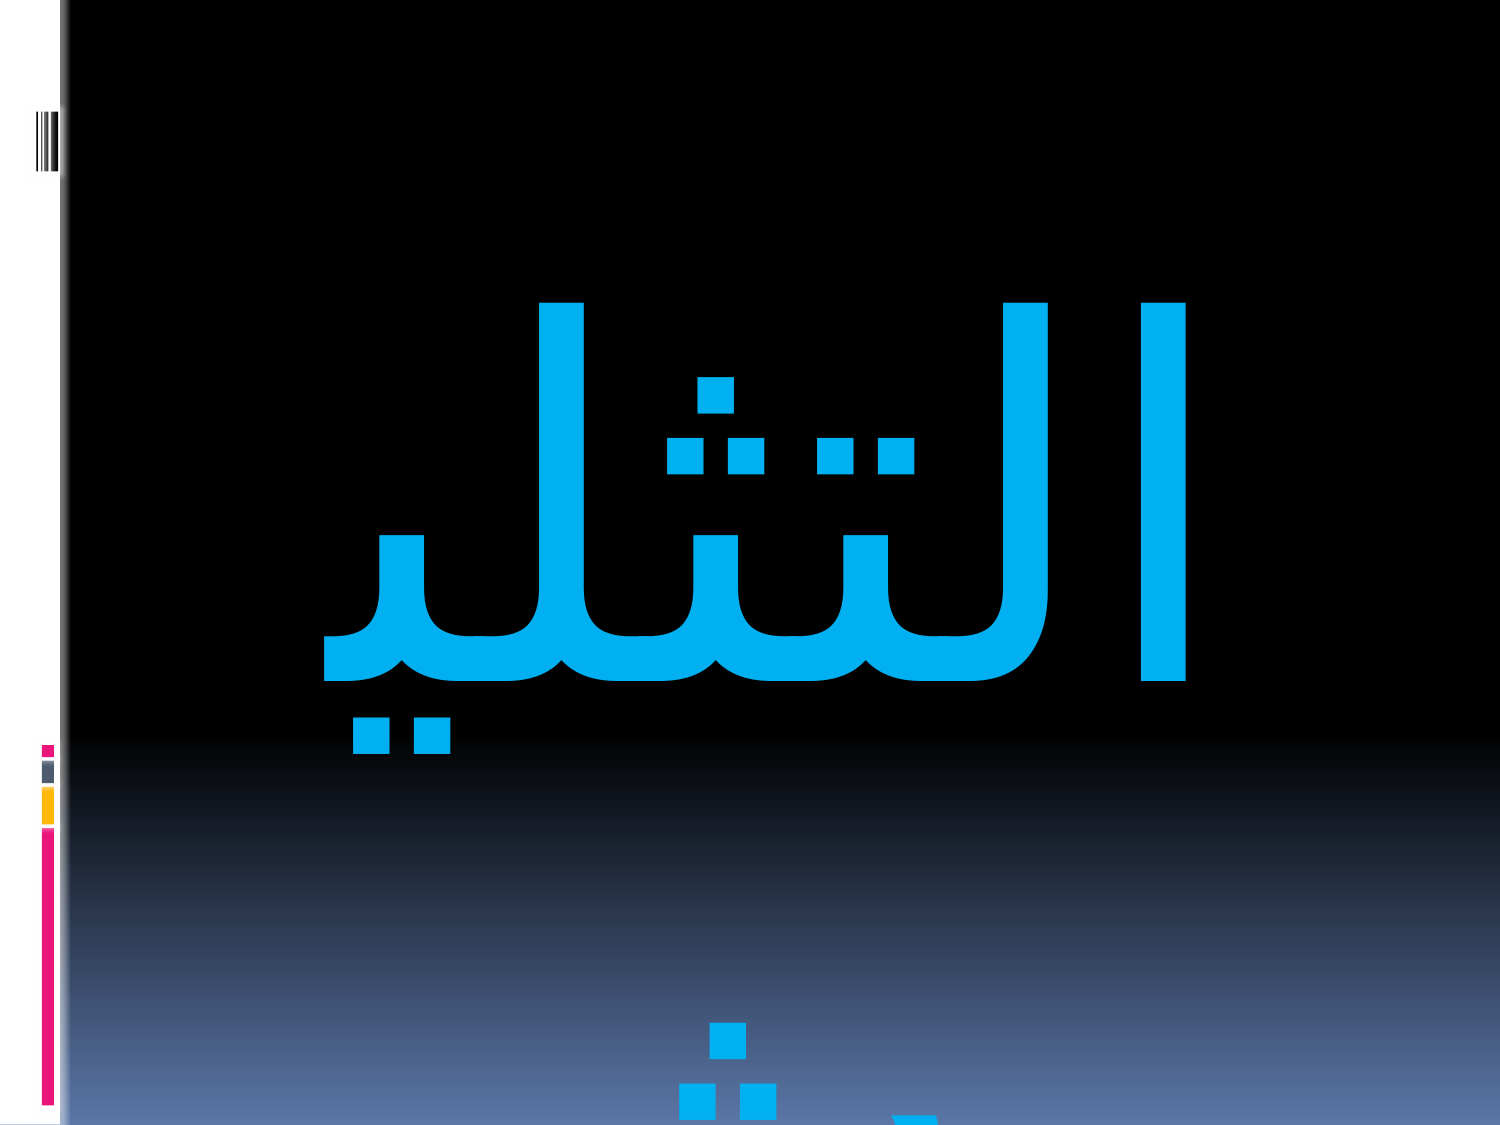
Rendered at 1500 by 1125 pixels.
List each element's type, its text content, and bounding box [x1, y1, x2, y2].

list التثليث [150, 175, 1425, 985]
